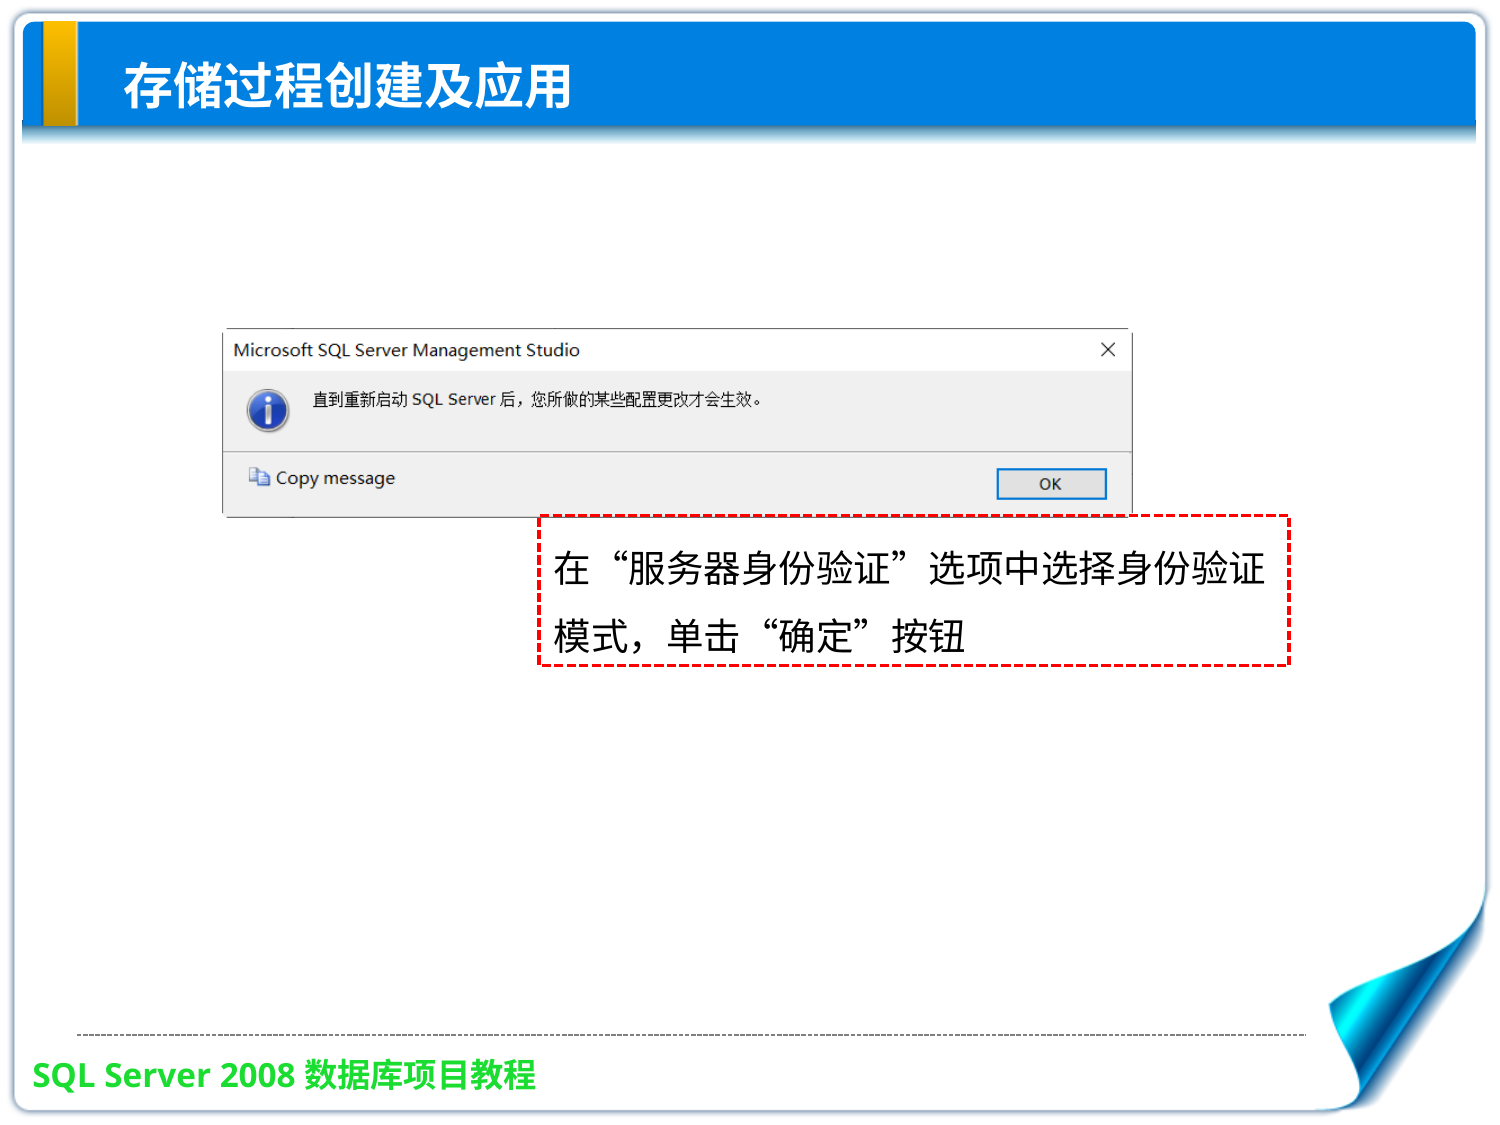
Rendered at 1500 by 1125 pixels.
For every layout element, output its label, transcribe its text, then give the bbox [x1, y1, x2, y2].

text_box 存储过程创建及应用 [109, 46, 589, 122]
text_box 在“服务器身份验证”选项中选择身份验证模式，单击“确定”按钮 [538, 515, 1289, 666]
picture [0, 0, 1500, 1125]
